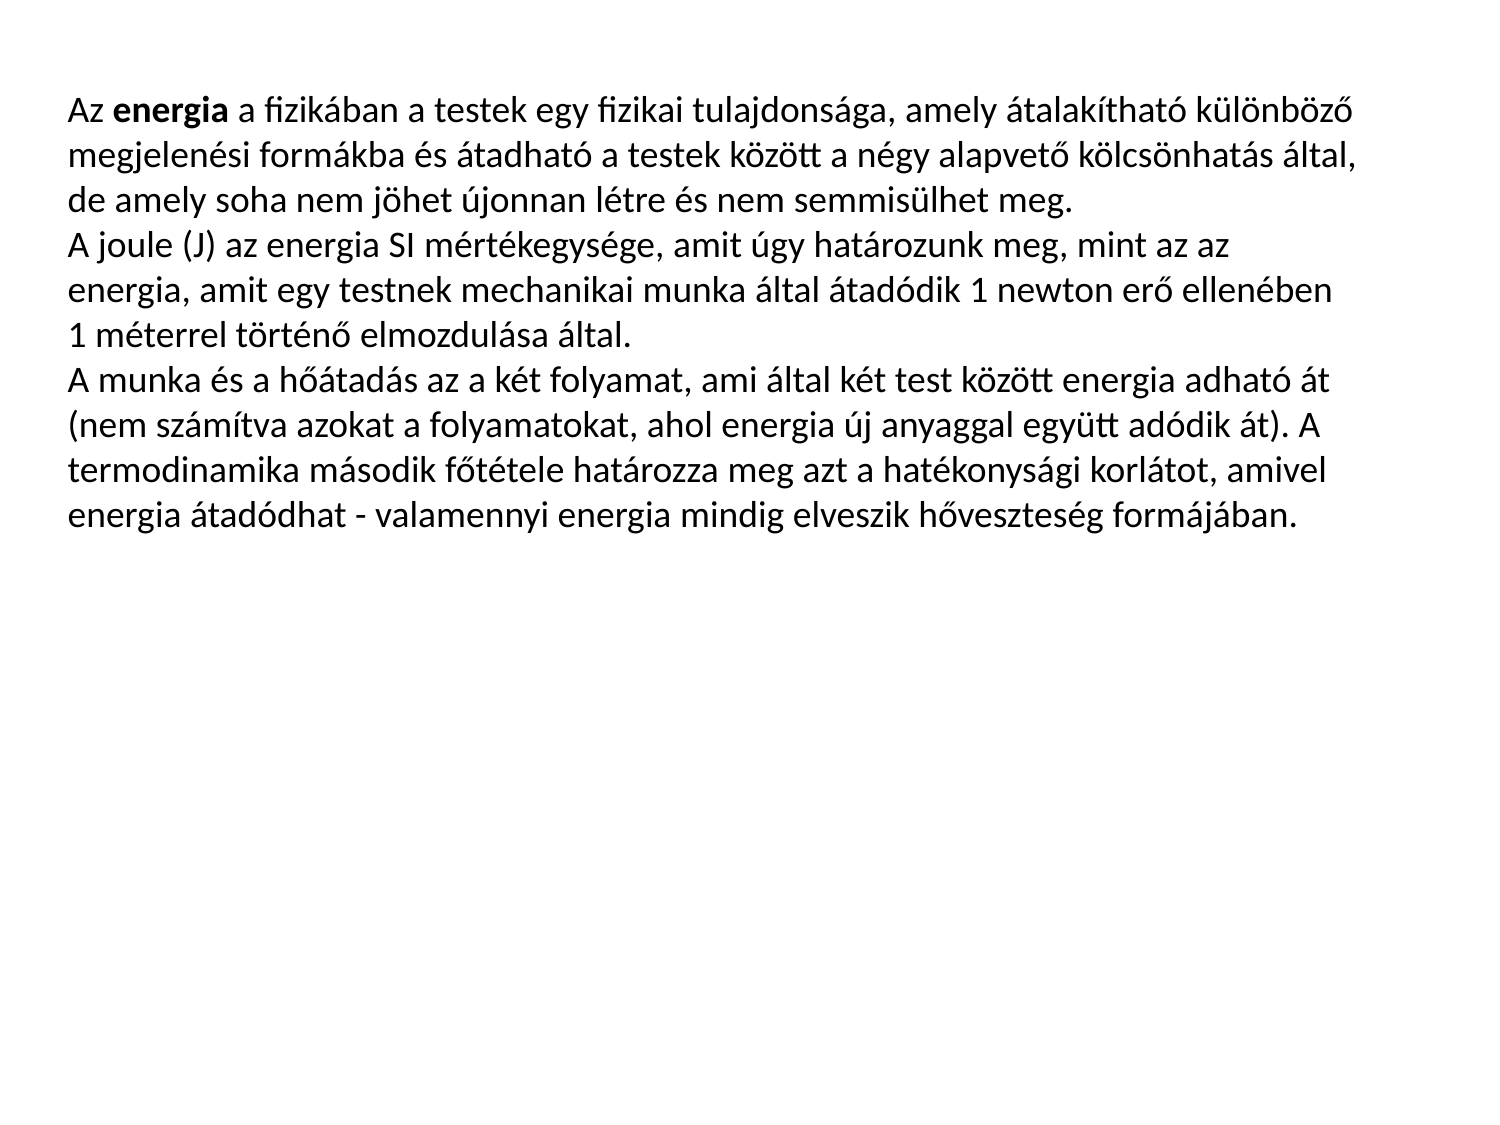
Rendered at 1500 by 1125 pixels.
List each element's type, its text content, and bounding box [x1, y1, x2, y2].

text_box Az energia a fizikában a testek egy fizikai tulajdonsága, amely átalakítható különböző megjelenési formákba és átadható a testek között a négy alapvető kölcsönhatás által, de amely soha nem jöhet újonnan létre és nem semmisülhet meg. A joule (J) az energia SI mértékegysége, amit úgy határozunk meg, mint az az energia, amit egy testnek mechanikai munka által átadódik 1 newton erő ellenében 1 méterrel történő elmozdulása által. A munka és a hőátadás az a két folyamat, ami által két test között energia adható át (nem számítva azokat a folyamatokat, ahol energia új anyaggal együtt adódik át). A termodinamika második főtétele határozza meg azt a hatékonysági korlátot, amivel energia átadódhat - valamennyi energia mindig elveszik hőveszteség formájában. [53, 78, 1376, 588]
